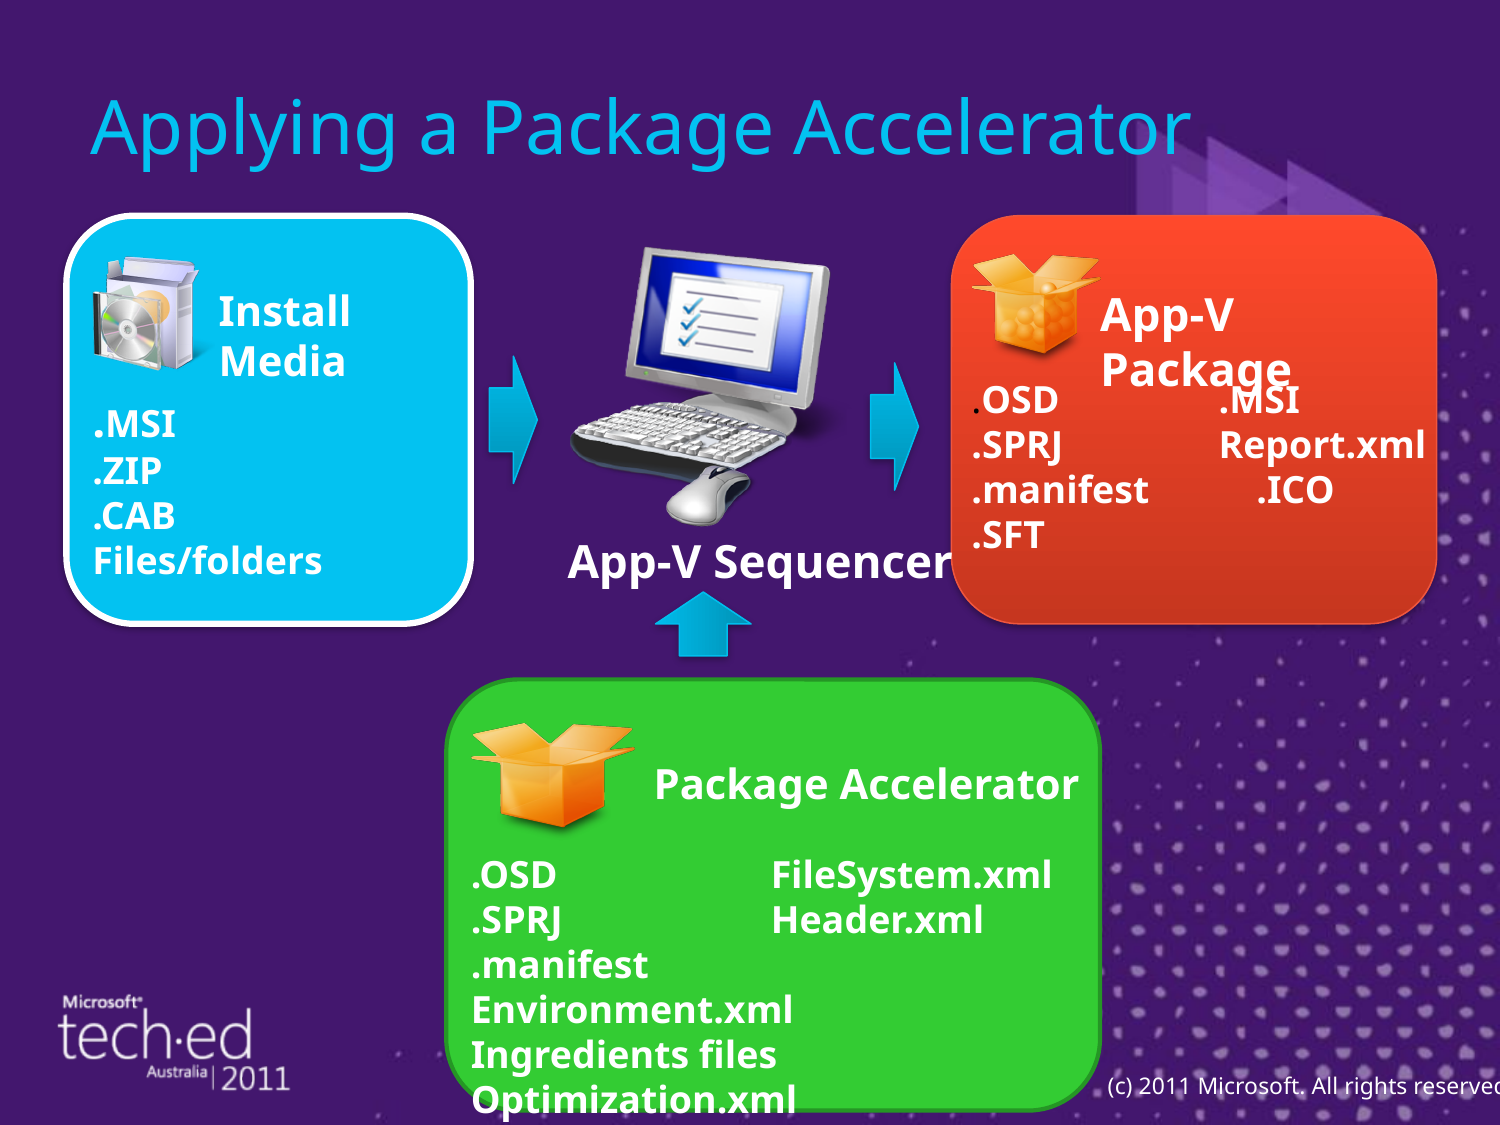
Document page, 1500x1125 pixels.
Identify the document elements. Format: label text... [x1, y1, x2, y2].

footer (c) 2011 Microsoft. All rights reserved. [1104, 1054, 1500, 1115]
picture [0, 0, 1500, 1125]
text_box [951, 215, 1437, 625]
text_box [654, 596, 752, 657]
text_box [446, 679, 1101, 1111]
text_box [548, 216, 972, 589]
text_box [66, 215, 471, 625]
text_box [488, 355, 539, 485]
title Applying a Package Accelerator [75, 30, 1425, 219]
